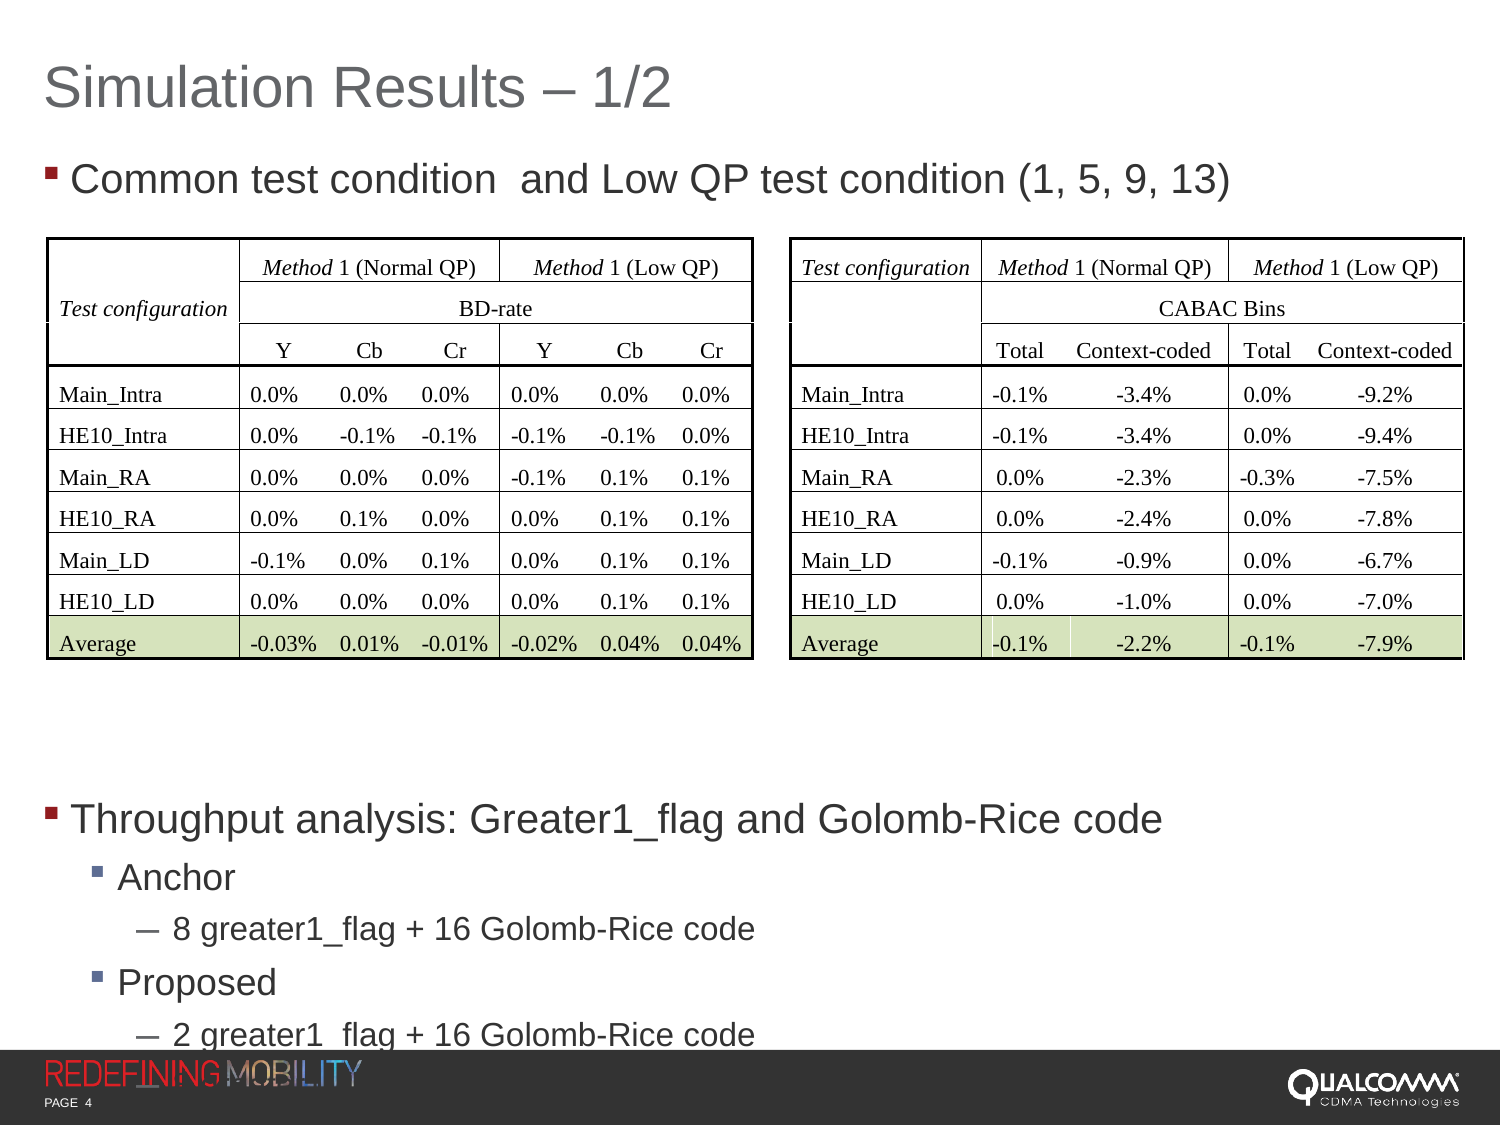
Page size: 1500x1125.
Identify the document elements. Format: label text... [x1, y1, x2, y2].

list Common test condition and Low QP test condition (1, 5, 9, 13) Throughput analysis: Greater1_flag and Golomb-Rice code Anchor 8 greater1_flag + 16 Golomb-Rice code Proposed 2 greater1_flag + 16 Golomb-Rice code 8 greater1_flag + (8 + 2) Golomb-Rice code [26, 709, 1465, 1021]
picture [0, 236, 1500, 701]
title Simulation Results – 1/2 [28, 44, 1462, 138]
list Common test condition and Low QP test condition (1, 5, 9, 13) Throughput analysis: Greater1_flag and Golomb-Rice code Anchor 8 greater1_flag + 16 Golomb-Rice code Proposed 2 greater1_flag + 16 Golomb-Rice code 8 greater1_flag + (8 + 2) Golomb-Rice code [26, 148, 1465, 235]
picture [30, 1048, 372, 1099]
picture [1278, 1058, 1478, 1114]
